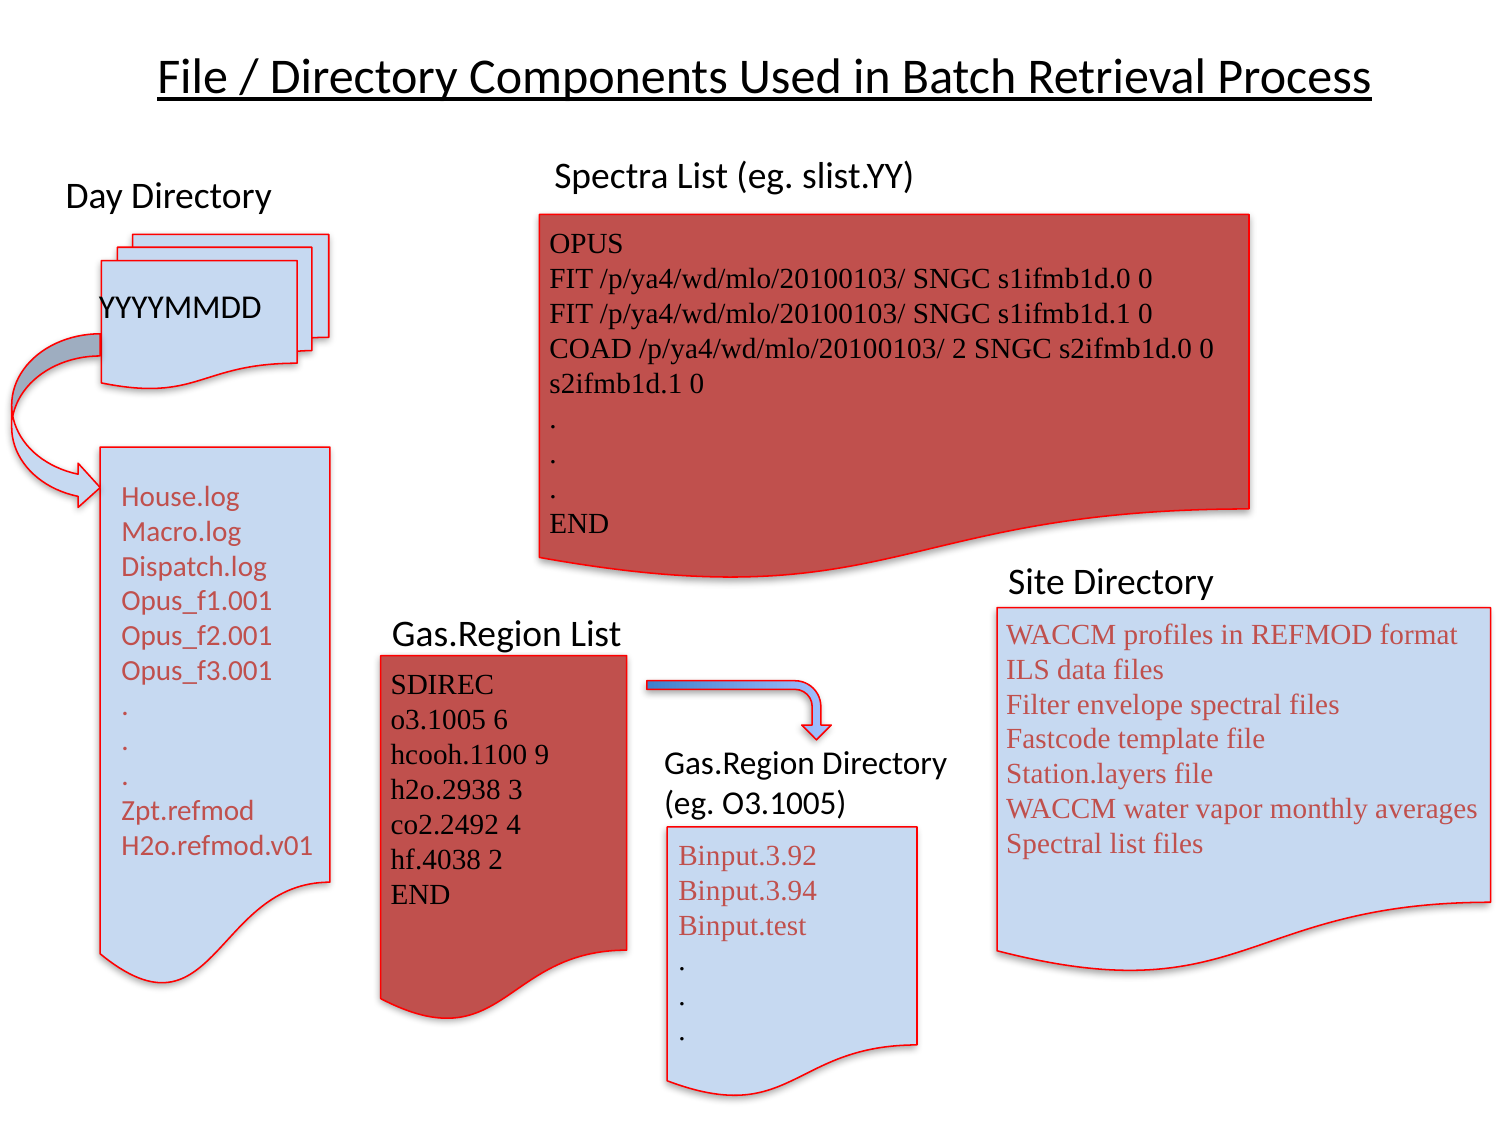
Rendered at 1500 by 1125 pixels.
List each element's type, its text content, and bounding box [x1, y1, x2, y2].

text_box Day Directory [50, 163, 288, 224]
text_box [10, 333, 101, 509]
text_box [991, 549, 1500, 976]
text_box [100, 233, 330, 390]
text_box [374, 601, 640, 1024]
text_box File / Directory Components Used in Batch Retrieval Process [142, 36, 1387, 112]
text_box [646, 679, 832, 732]
text_box YYYYMMDD [84, 277, 277, 333]
text_box [99, 446, 331, 984]
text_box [646, 733, 966, 1099]
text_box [534, 143, 1250, 582]
text_box House.log Macro.log Dispatch.log Opus_f1.001 Opus_f2.001 Opus_f3.001 . . . Zpt.refmod H2o.refmod.v01 [106, 469, 329, 869]
